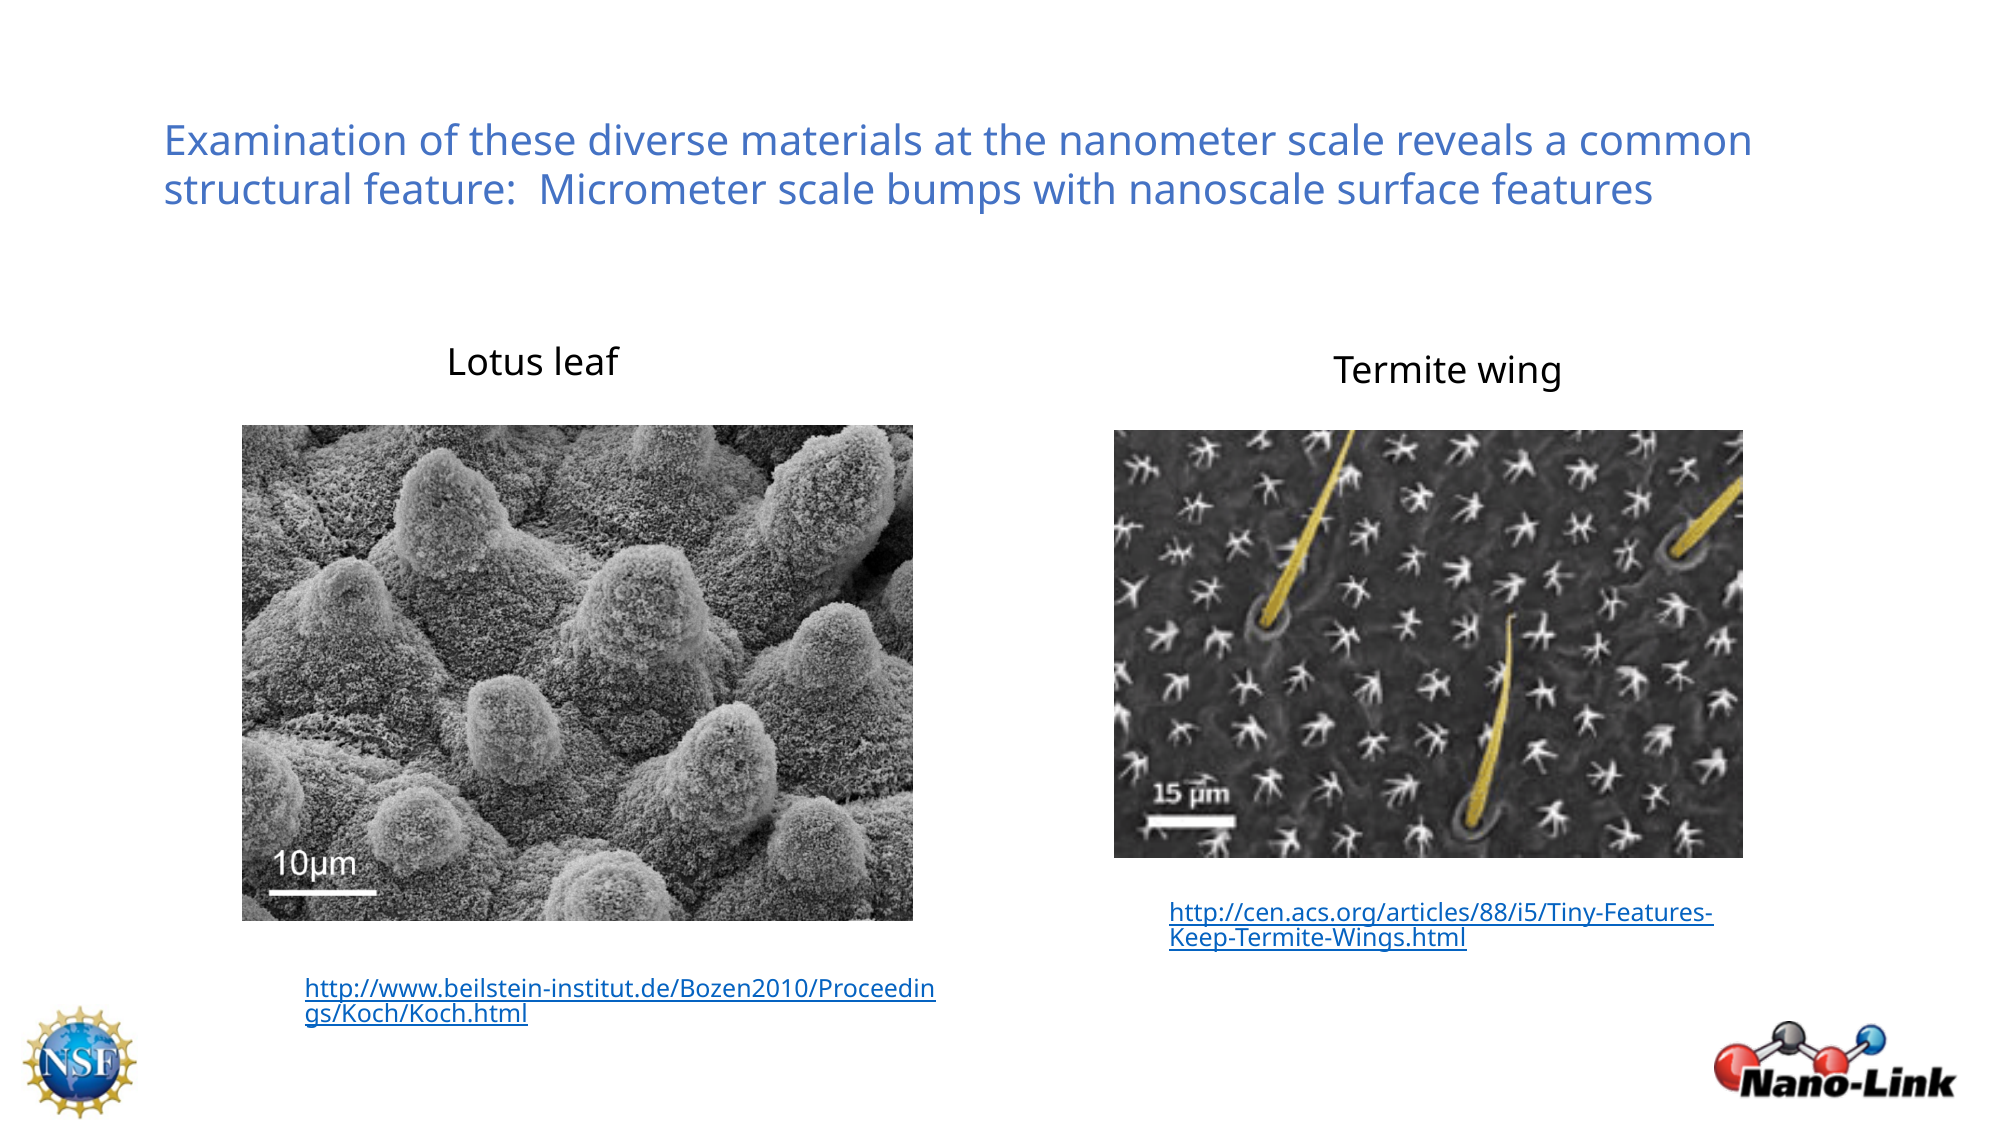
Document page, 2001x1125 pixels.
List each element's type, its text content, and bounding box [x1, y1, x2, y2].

picture [1714, 1021, 1963, 1103]
picture [1114, 430, 1743, 858]
text_box Lotus leaf [431, 330, 634, 391]
text_box http://cen.acs.org/articles/88/i5/Tiny-Features-Keep-Termite-Wings.html [1154, 889, 1743, 939]
text_box http://www.beilstein-institut.de/Bozen2010/Proceedings/Koch/Koch.html [289, 965, 961, 1014]
text_box Examination of these diverse materials at the nanometer scale reveals a common structural feature: Micrometer scale bumps with nanoscale surface features [148, 105, 1857, 256]
text_box Termite wing [1318, 338, 1578, 399]
picture [242, 425, 913, 921]
picture [21, 1004, 138, 1120]
